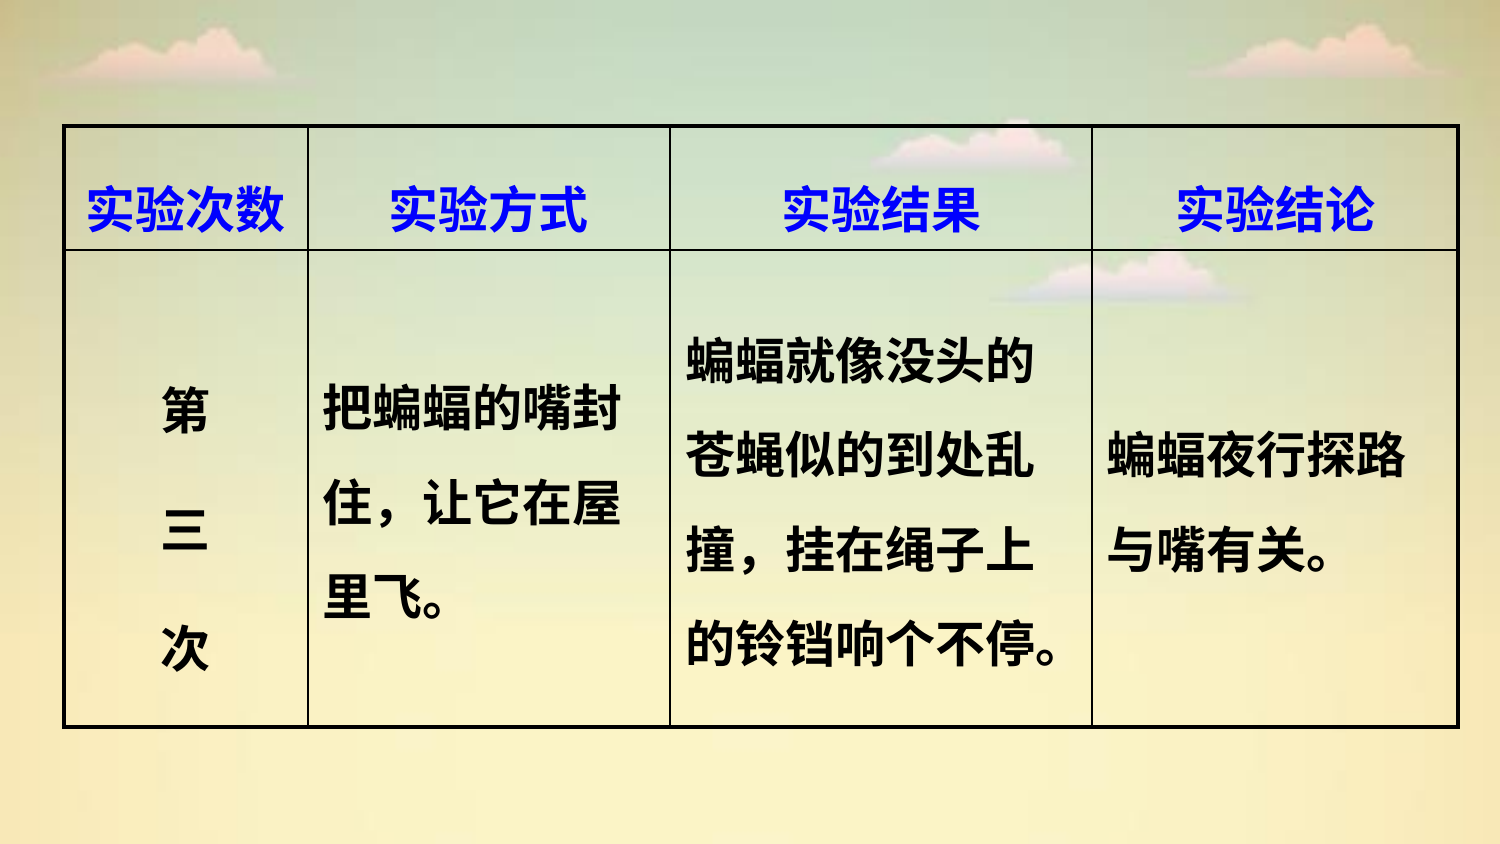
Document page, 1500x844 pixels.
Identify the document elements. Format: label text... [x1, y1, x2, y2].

table_cell 第 三 次 [66, 251, 307, 725]
table_cell 蝙蝠就像没头的苍蝇似的到处乱撞，挂在绳子上的铃铛响个不停。 [671, 251, 1091, 725]
table_cell 把蝙蝠的嘴封住，让它在屋里飞。 [309, 251, 669, 725]
picture [0, 0, 1500, 844]
table_header 实验结果 [671, 128, 1091, 249]
table_cell 蝙蝠夜行探路与嘴有关。 [1093, 251, 1456, 725]
table_header 实验次数 [66, 128, 307, 249]
table_header 实验方式 [309, 128, 669, 249]
table_header 实验结论 [1093, 128, 1456, 249]
